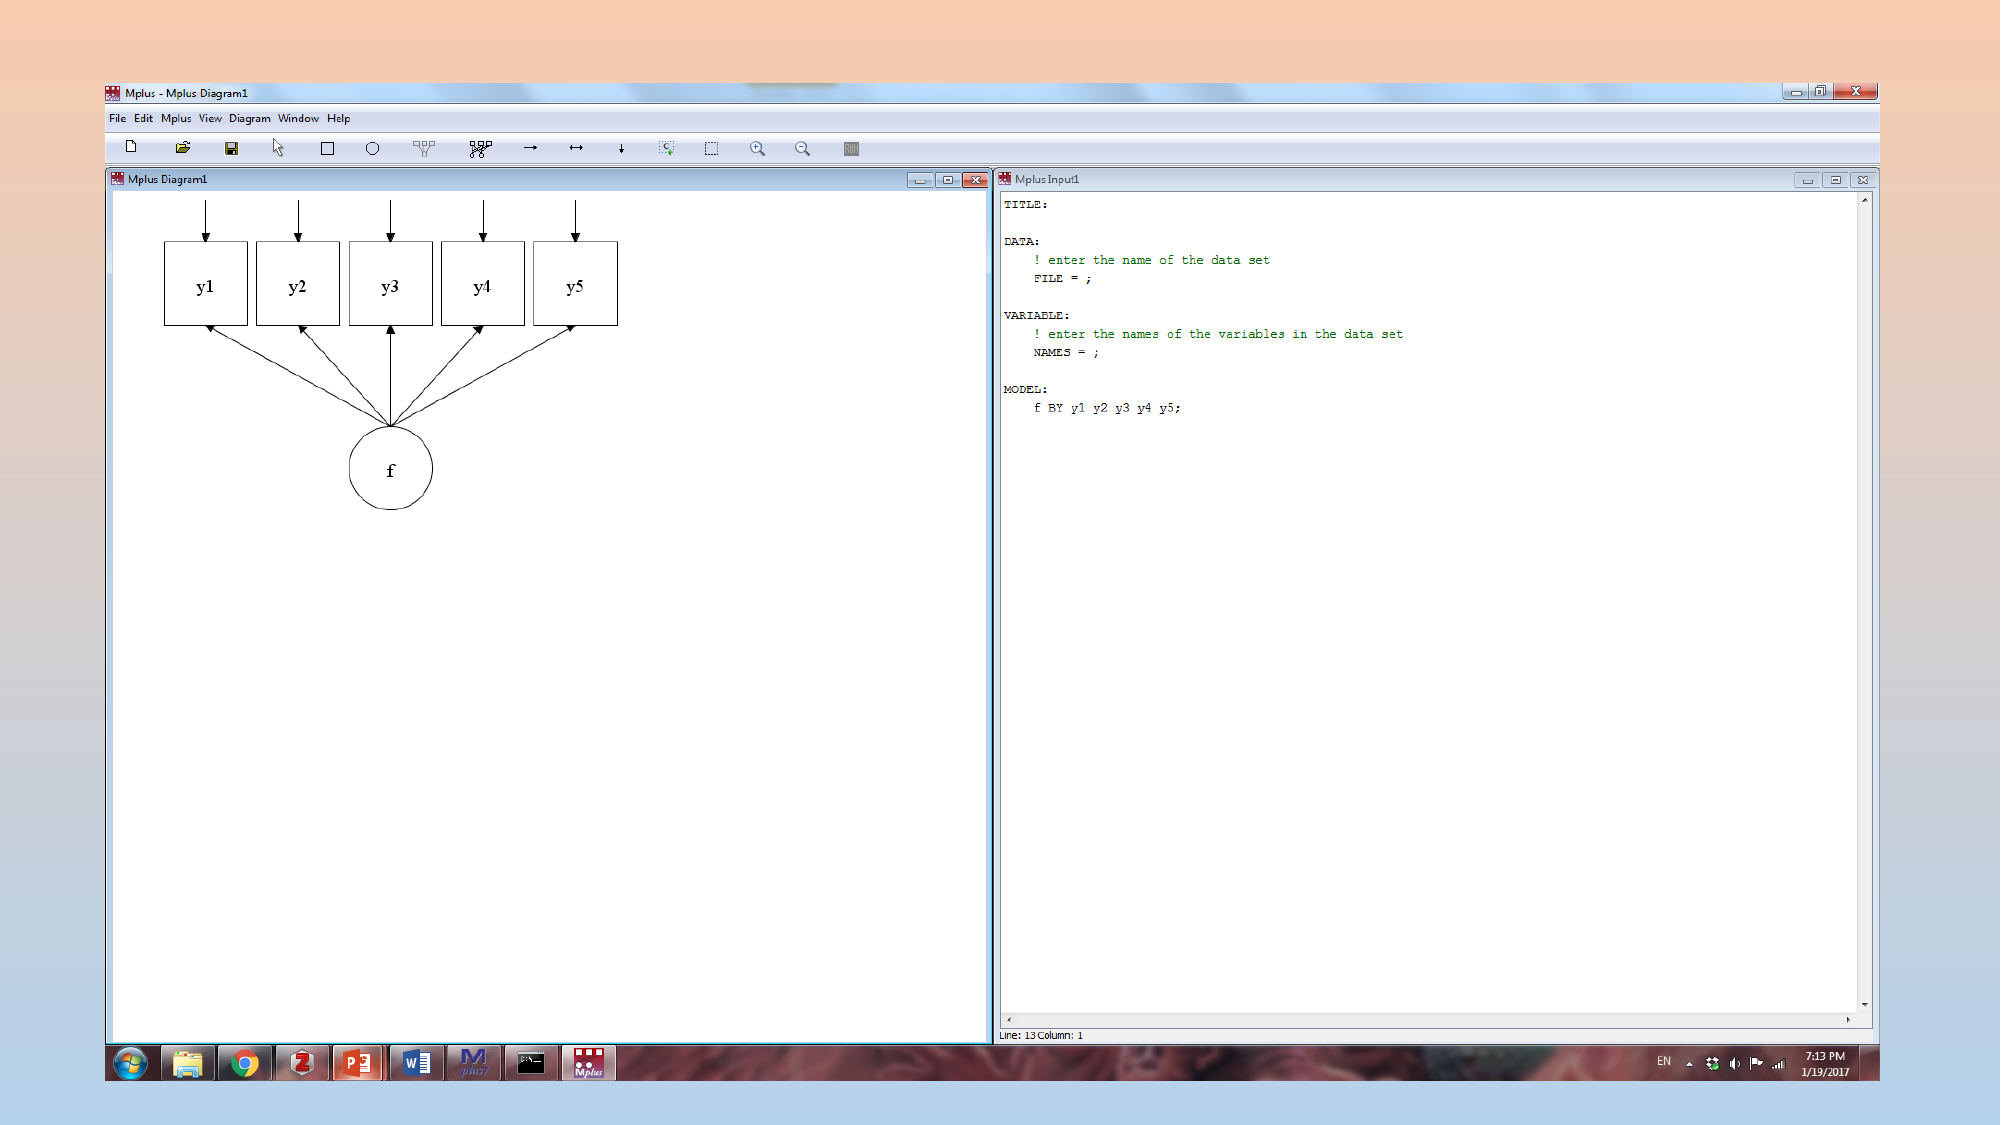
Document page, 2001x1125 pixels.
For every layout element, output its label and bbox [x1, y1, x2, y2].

picture [105, 83, 1880, 1081]
